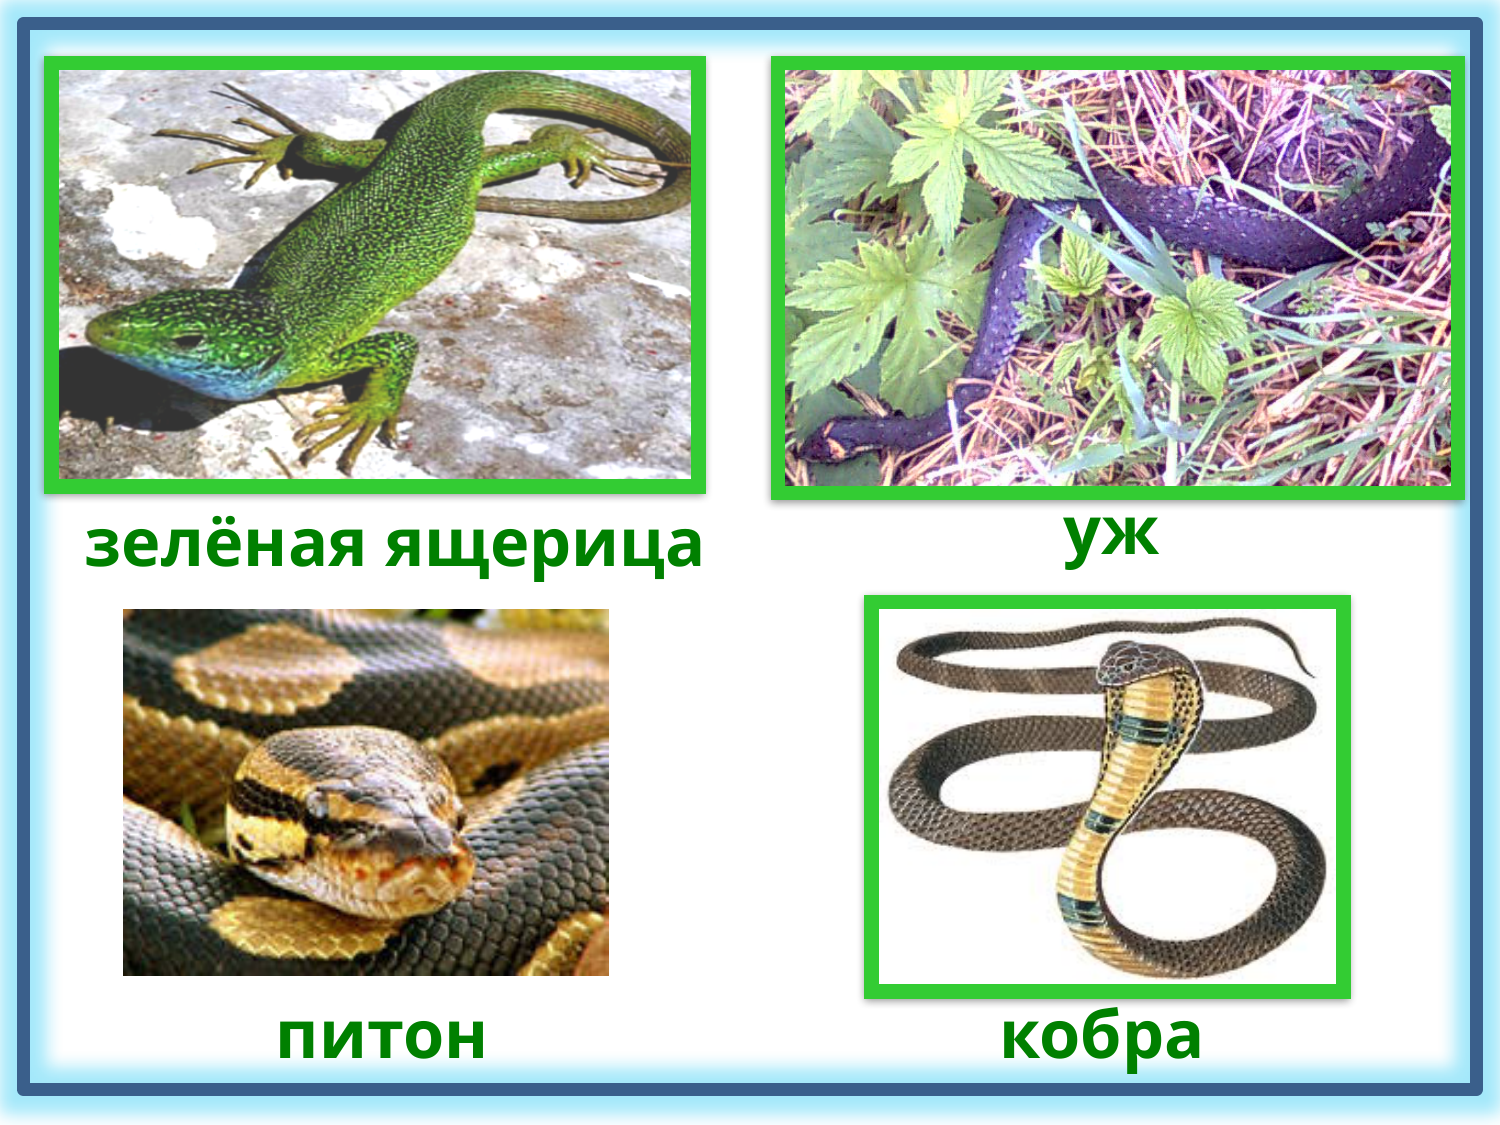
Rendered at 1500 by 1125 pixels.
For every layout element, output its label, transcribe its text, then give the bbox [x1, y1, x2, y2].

text_box зелёная ящерица [70, 492, 762, 587]
picture [784, 70, 1452, 486]
text_box [21, 21, 1479, 1092]
text_box питон [261, 984, 504, 1079]
text_box уж [1048, 509, 1175, 576]
text_box кобра [984, 1007, 1220, 1079]
picture [878, 609, 1337, 985]
picture [123, 609, 609, 977]
picture [58, 70, 692, 480]
